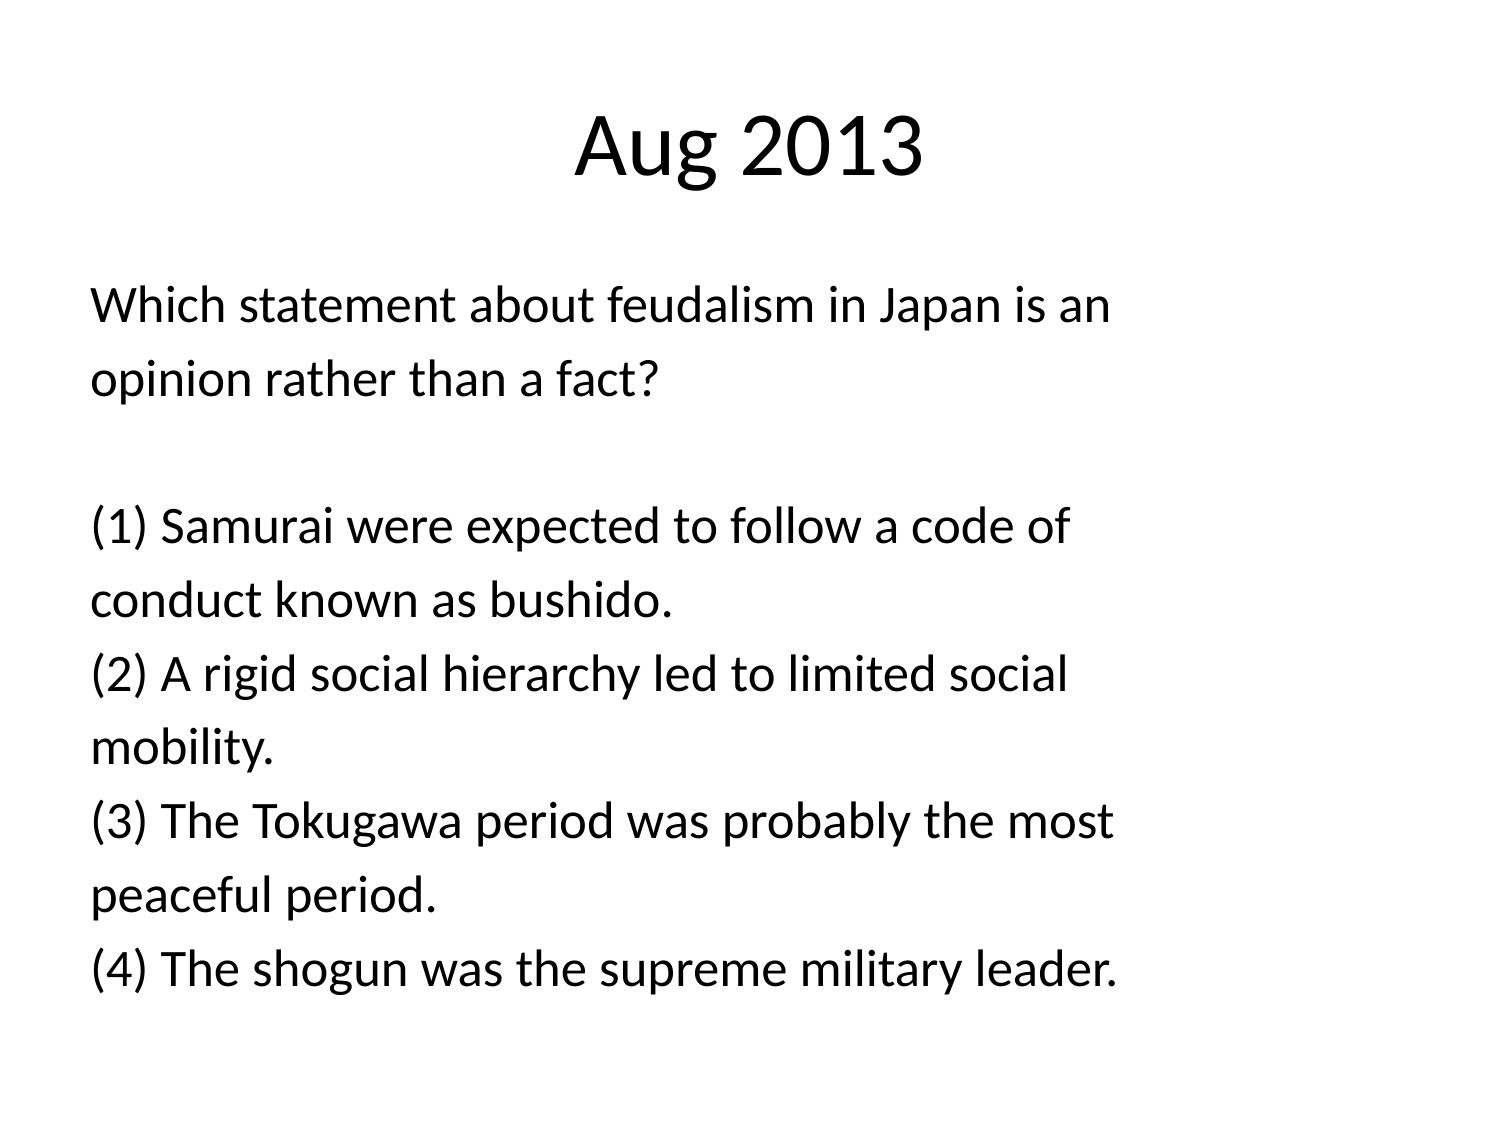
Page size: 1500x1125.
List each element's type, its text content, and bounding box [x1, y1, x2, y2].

title Aug 2013 [75, 45, 1425, 233]
list Which statement about feudalism in Japan is an opinion rather than a fact? (1) Samurai were expected to follow a code of conduct known as bushido. (2) A rigid social hierarchy led to limited social mobility. (3) The Tokugawa period was probably the most peaceful period. (4) The shogun was the supreme military leader. [75, 262, 1425, 1005]
